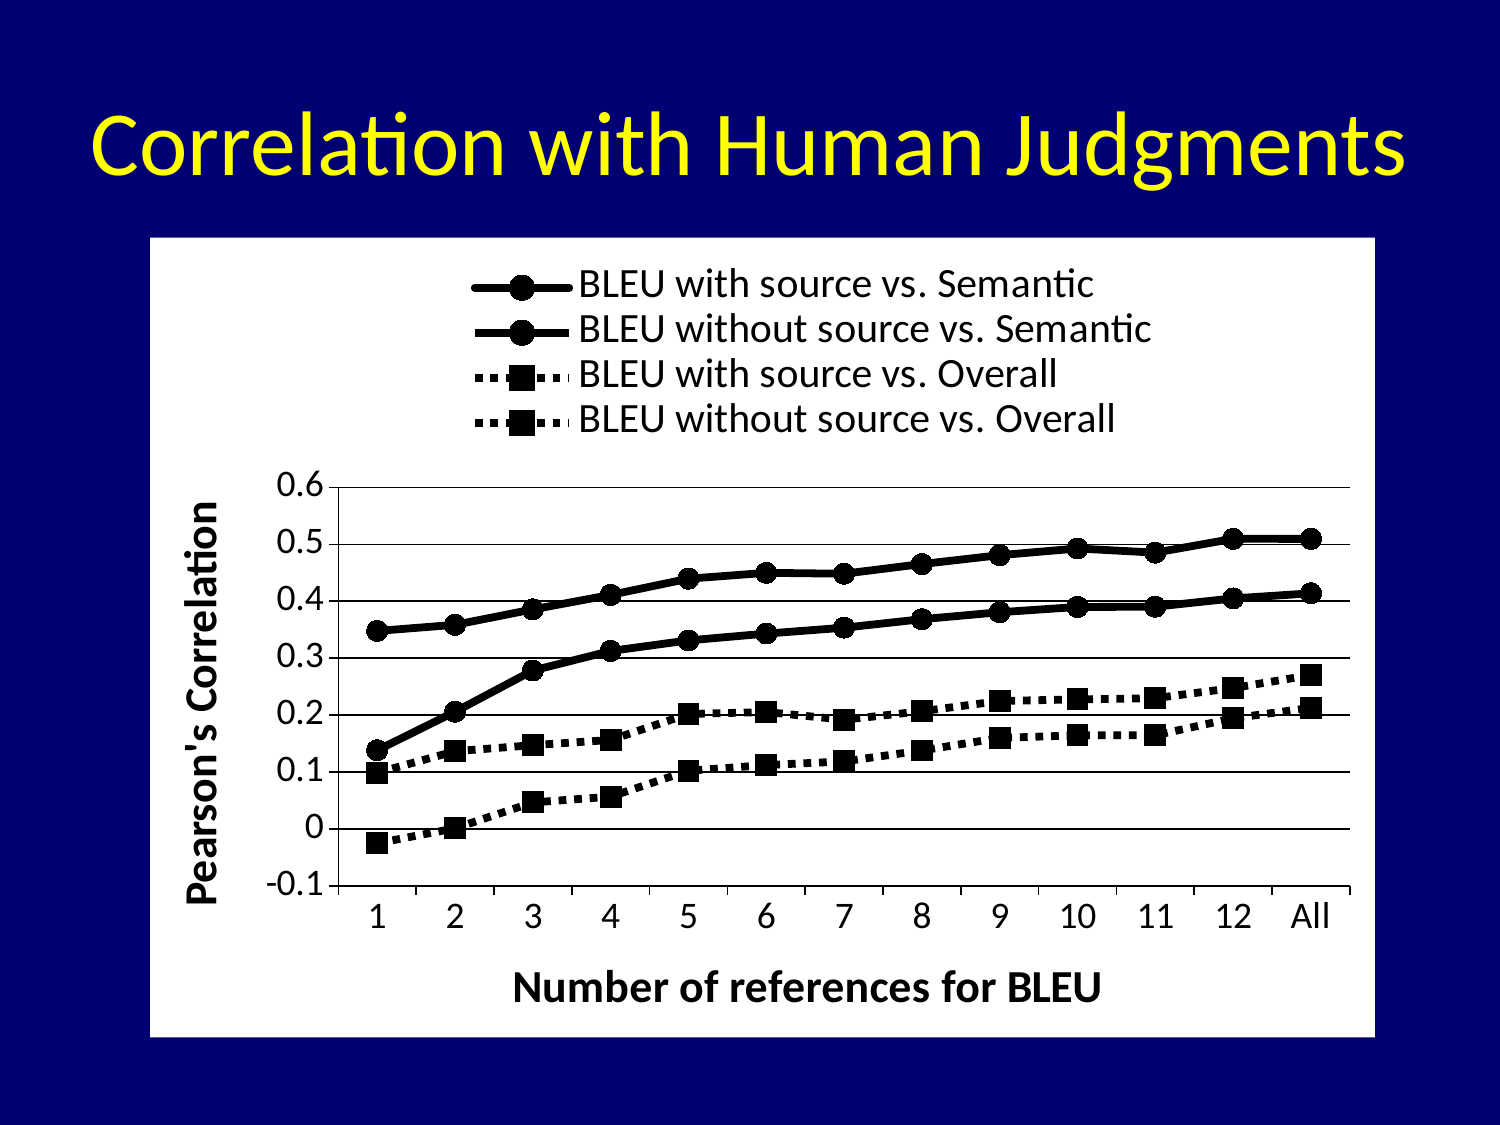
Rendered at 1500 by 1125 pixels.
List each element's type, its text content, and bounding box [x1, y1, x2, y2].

title Correlation with Human Judgments [75, 45, 1425, 233]
chart [149, 237, 1376, 1038]
